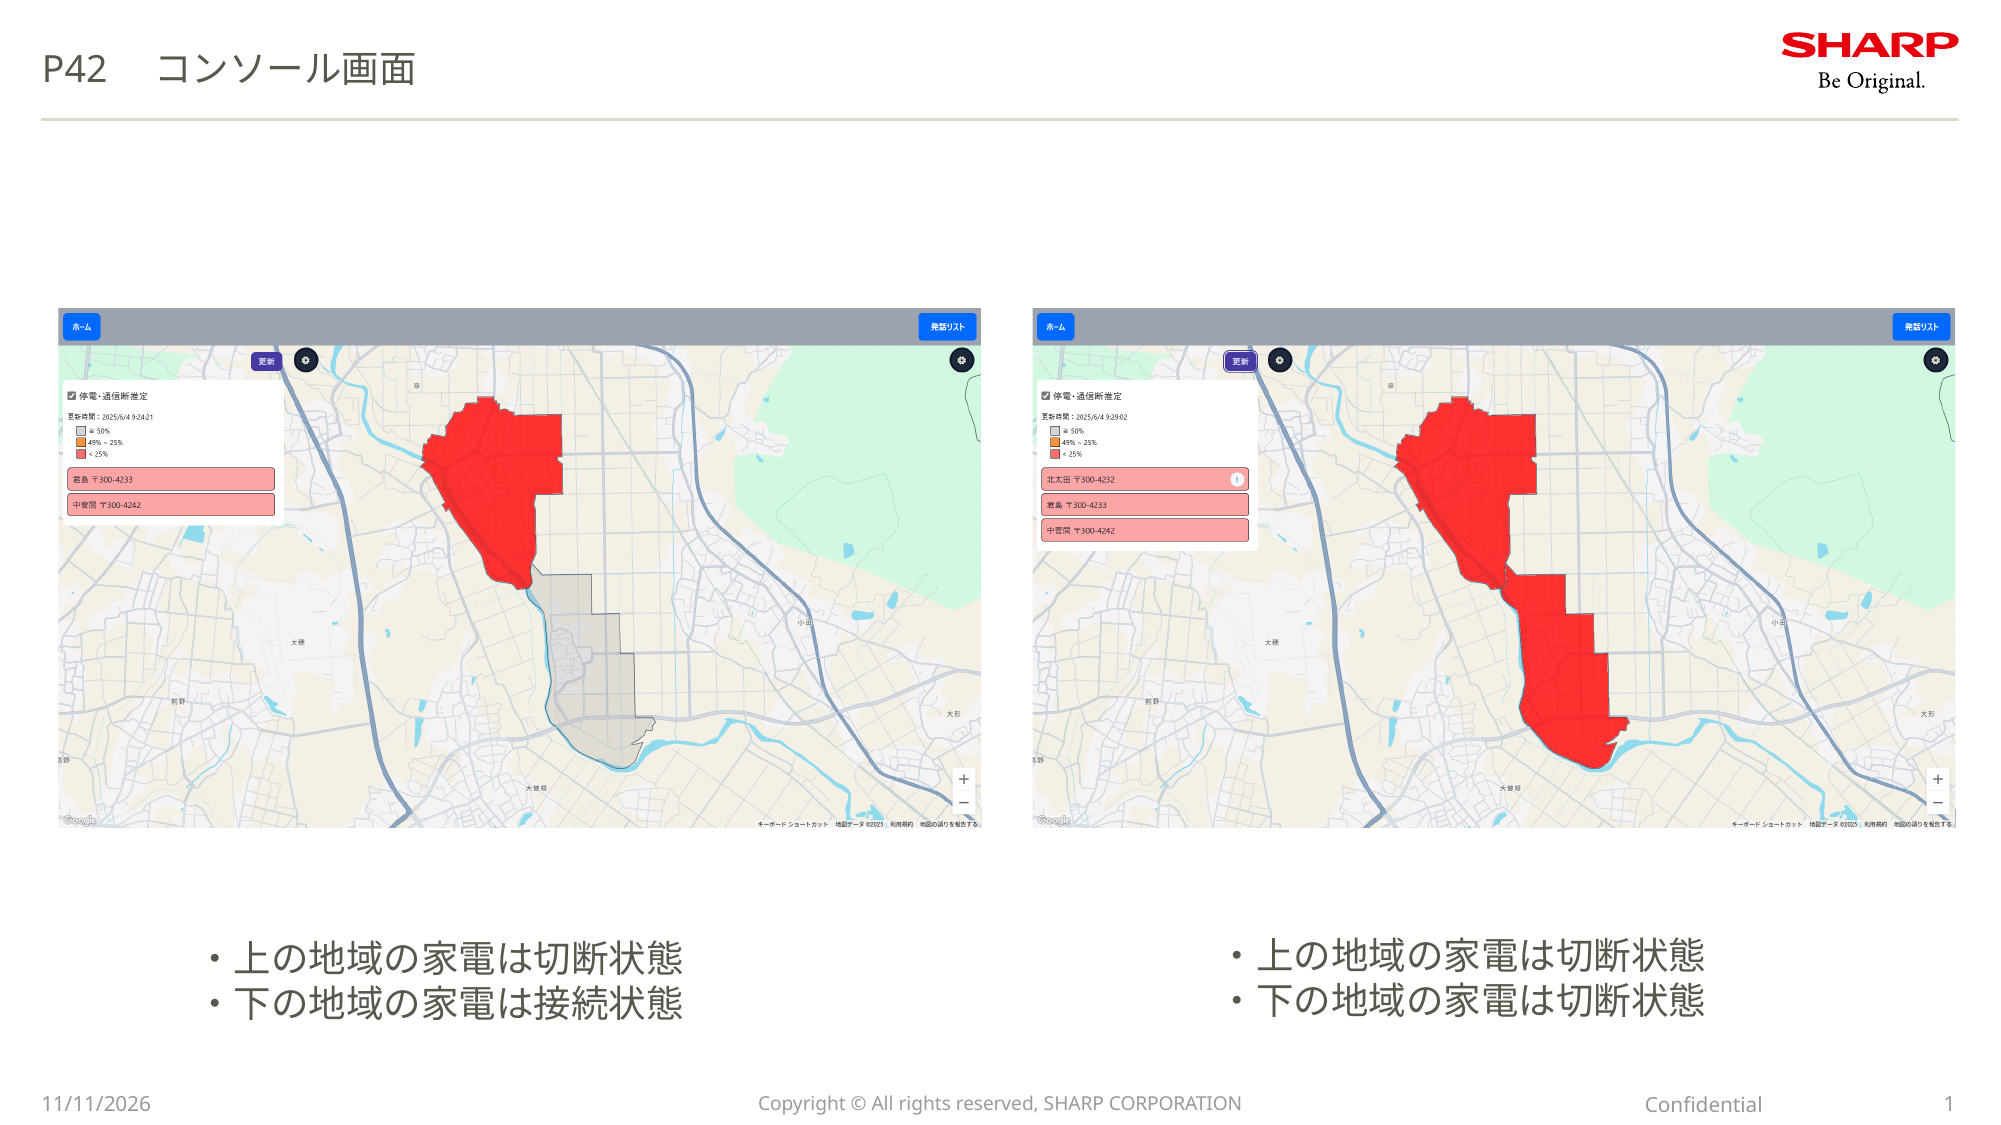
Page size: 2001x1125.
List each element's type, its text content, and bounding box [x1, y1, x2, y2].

picture [1032, 308, 1956, 828]
picture [58, 308, 982, 828]
slide_number 1 [1866, 1086, 1956, 1122]
title P42 コンソール画面 [41, 47, 1739, 94]
text_box Copyright © All rights reserved, SHARP CORPORATION [611, 1086, 1389, 1122]
text_box ・上の地域の家電は切断状態 ・下の地域の家電は切断状態 [1166, 880, 1890, 1075]
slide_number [41, 1086, 492, 1122]
footer Confidential [1563, 1083, 1850, 1125]
text_box ・上の地域の家電は切断状態 ・下の地域の家電は接続状態 [143, 882, 867, 1078]
